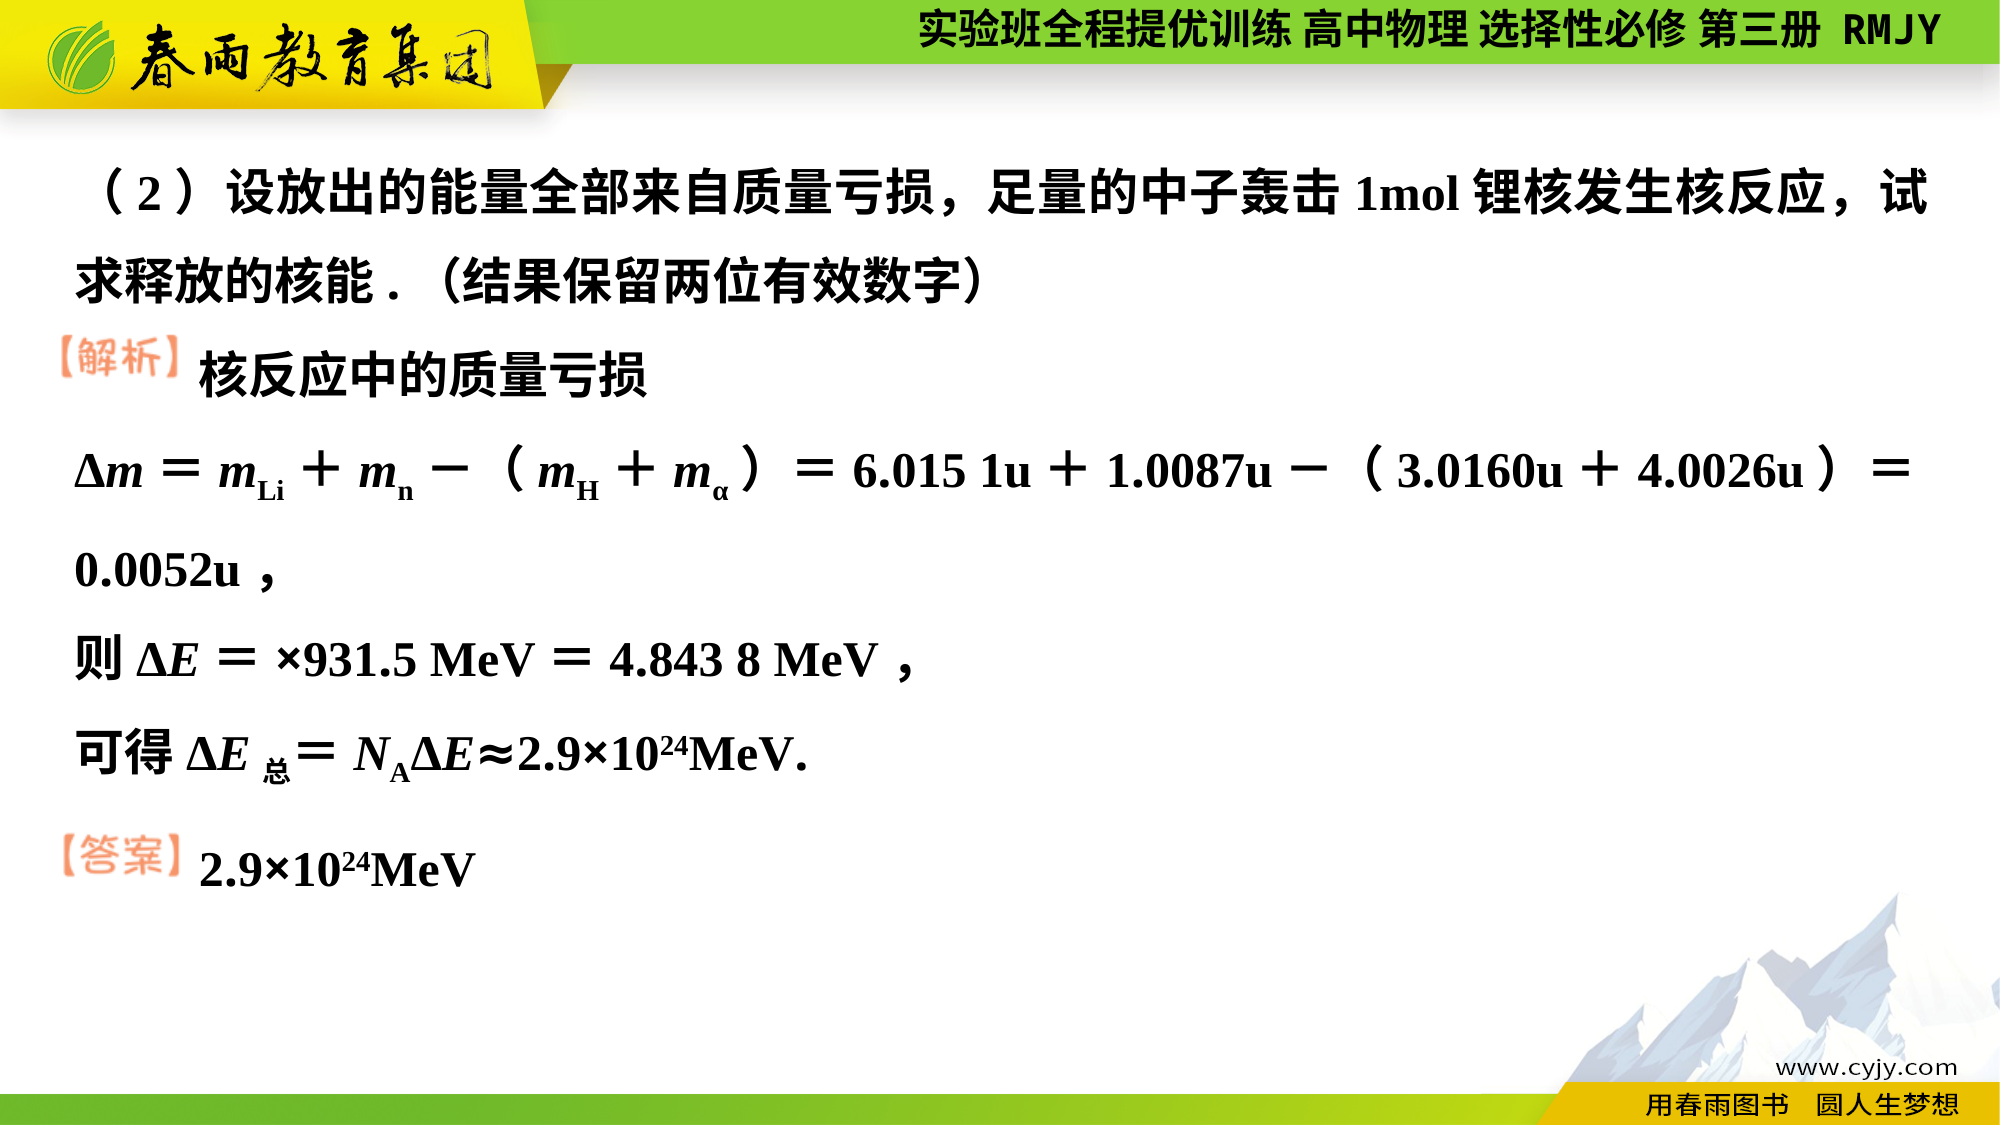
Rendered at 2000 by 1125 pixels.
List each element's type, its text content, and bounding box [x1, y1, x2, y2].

text_box 2.9×1024MeV [59, 798, 1059, 904]
list （2）设放出的能量全部来自质量亏损，足量的中子轰击1mol锂核发生核反应，试求释放的核能.（结果保留两位有效数字） [59, 122, 1944, 308]
picture [0, 0, 2000, 1125]
